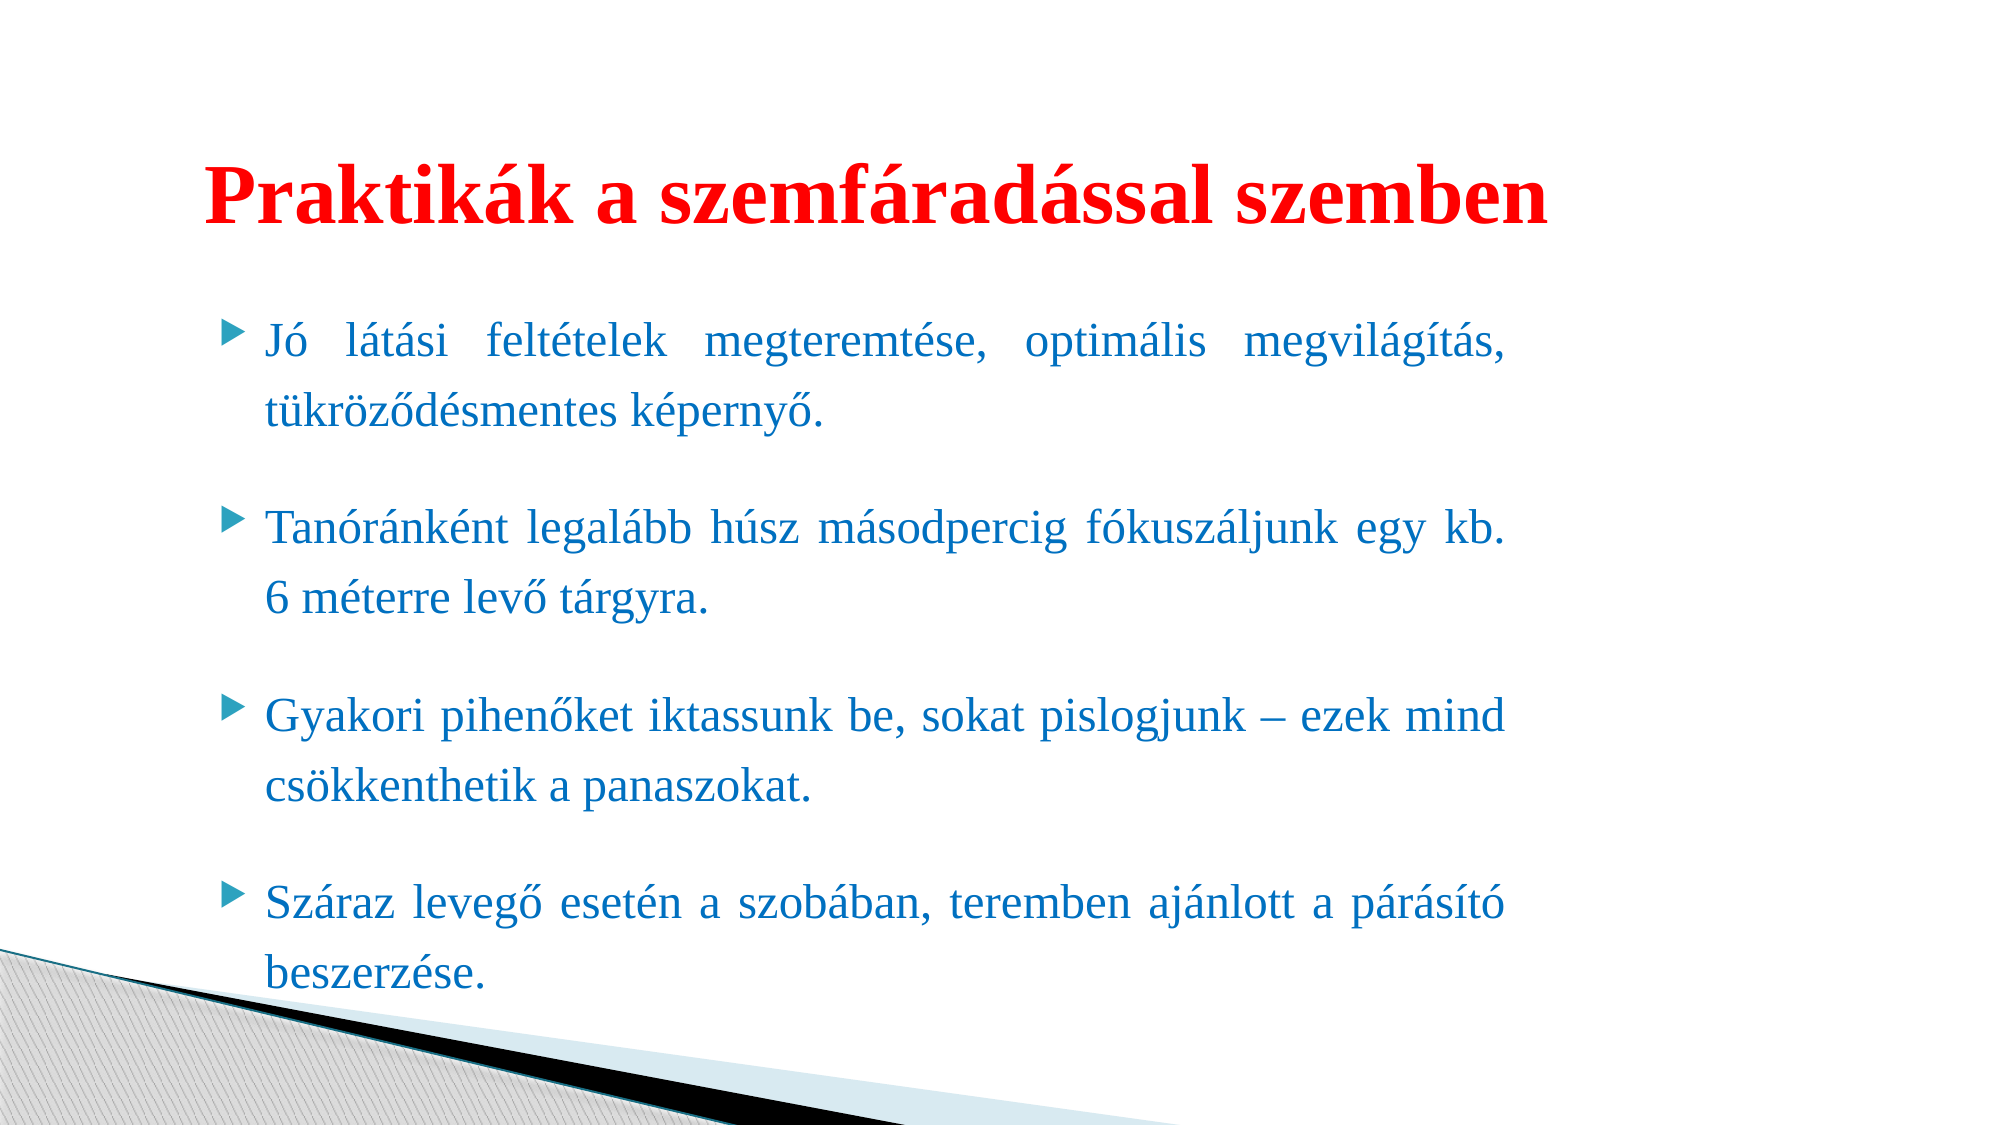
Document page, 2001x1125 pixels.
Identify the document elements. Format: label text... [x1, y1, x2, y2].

title Praktikák a szemfáradással szemben [124, 68, 1703, 310]
list Jó látási feltételek megteremtése, optimális megvilágítás, tükröződésmentes képernyő. Tanóránként legalább húsz másodpercig fókuszáljunk egy kb. 6 méterre levő tárgyra. Gyakori pihenőket iktassunk be, sokat pislogjunk – ezek mind csökkenthetik a panaszokat. Száraz levegő esetén a szobában, teremben ajánlott a párásító beszerzése. [189, 310, 1522, 1011]
